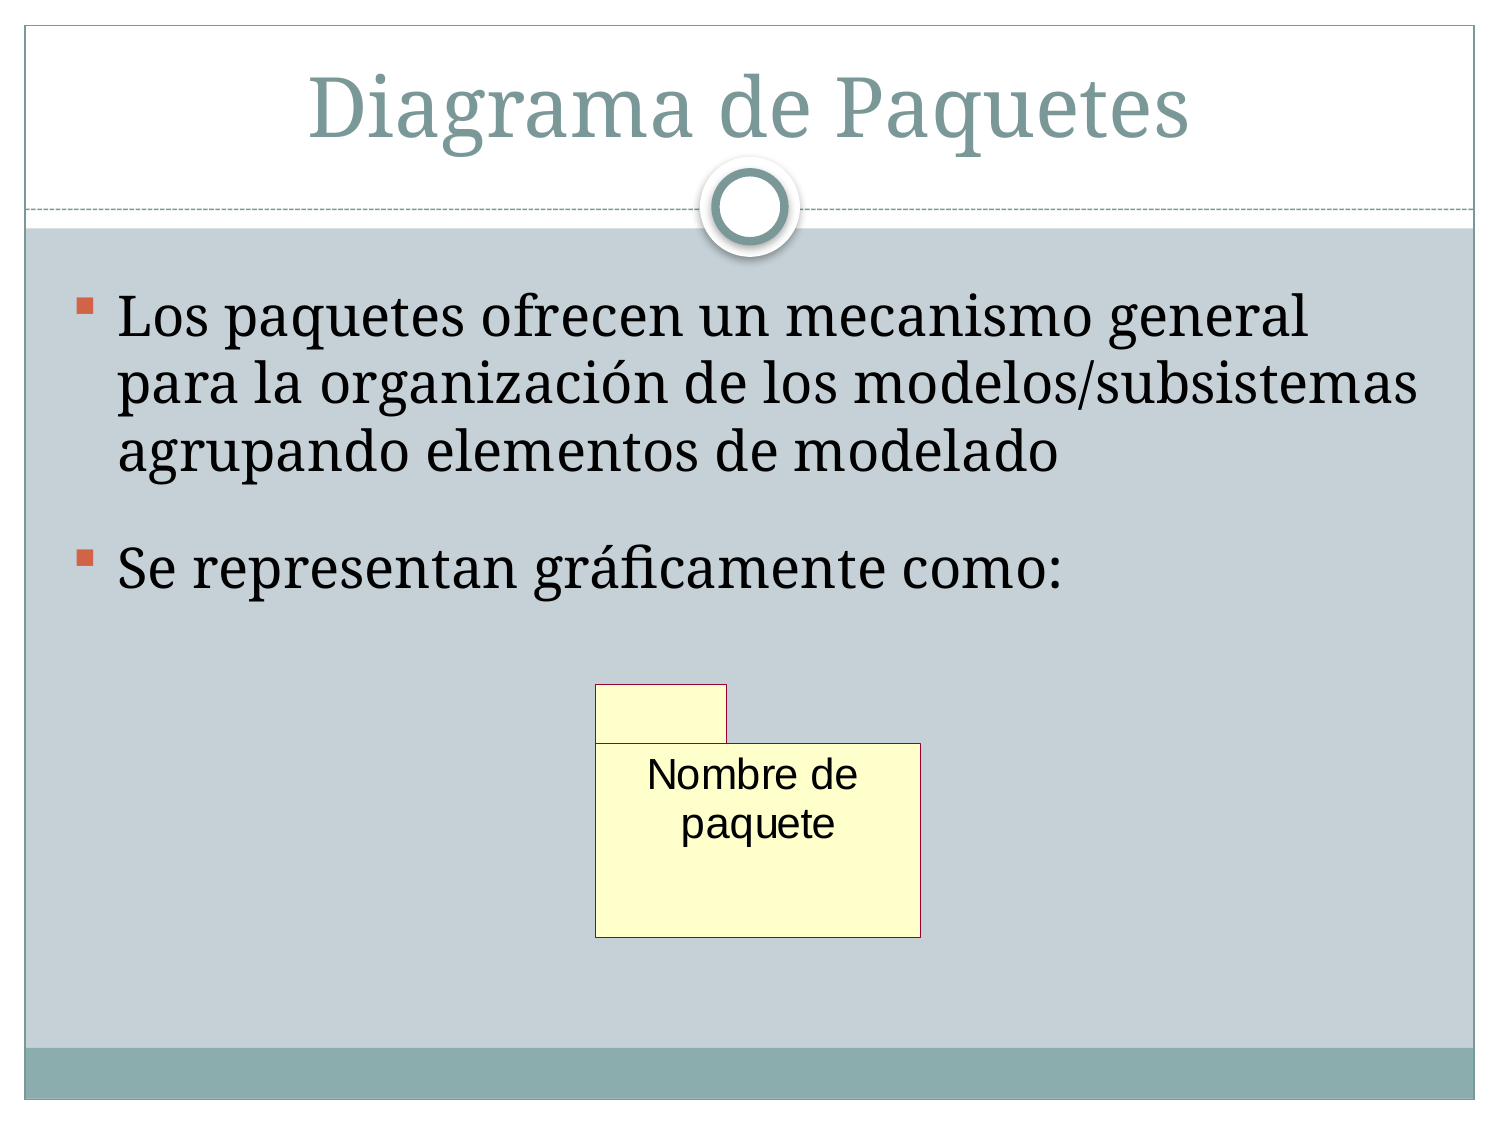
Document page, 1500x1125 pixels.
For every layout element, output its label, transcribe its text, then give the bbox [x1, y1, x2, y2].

list Los paquetes ofrecen un mecanismo general para la organización de los modelos/subsistemas agrupando elementos de modelado Se representan gráficamente como: [57, 272, 1454, 948]
title Diagrama de Paquetes [49, 37, 1450, 162]
picture [578, 672, 940, 953]
